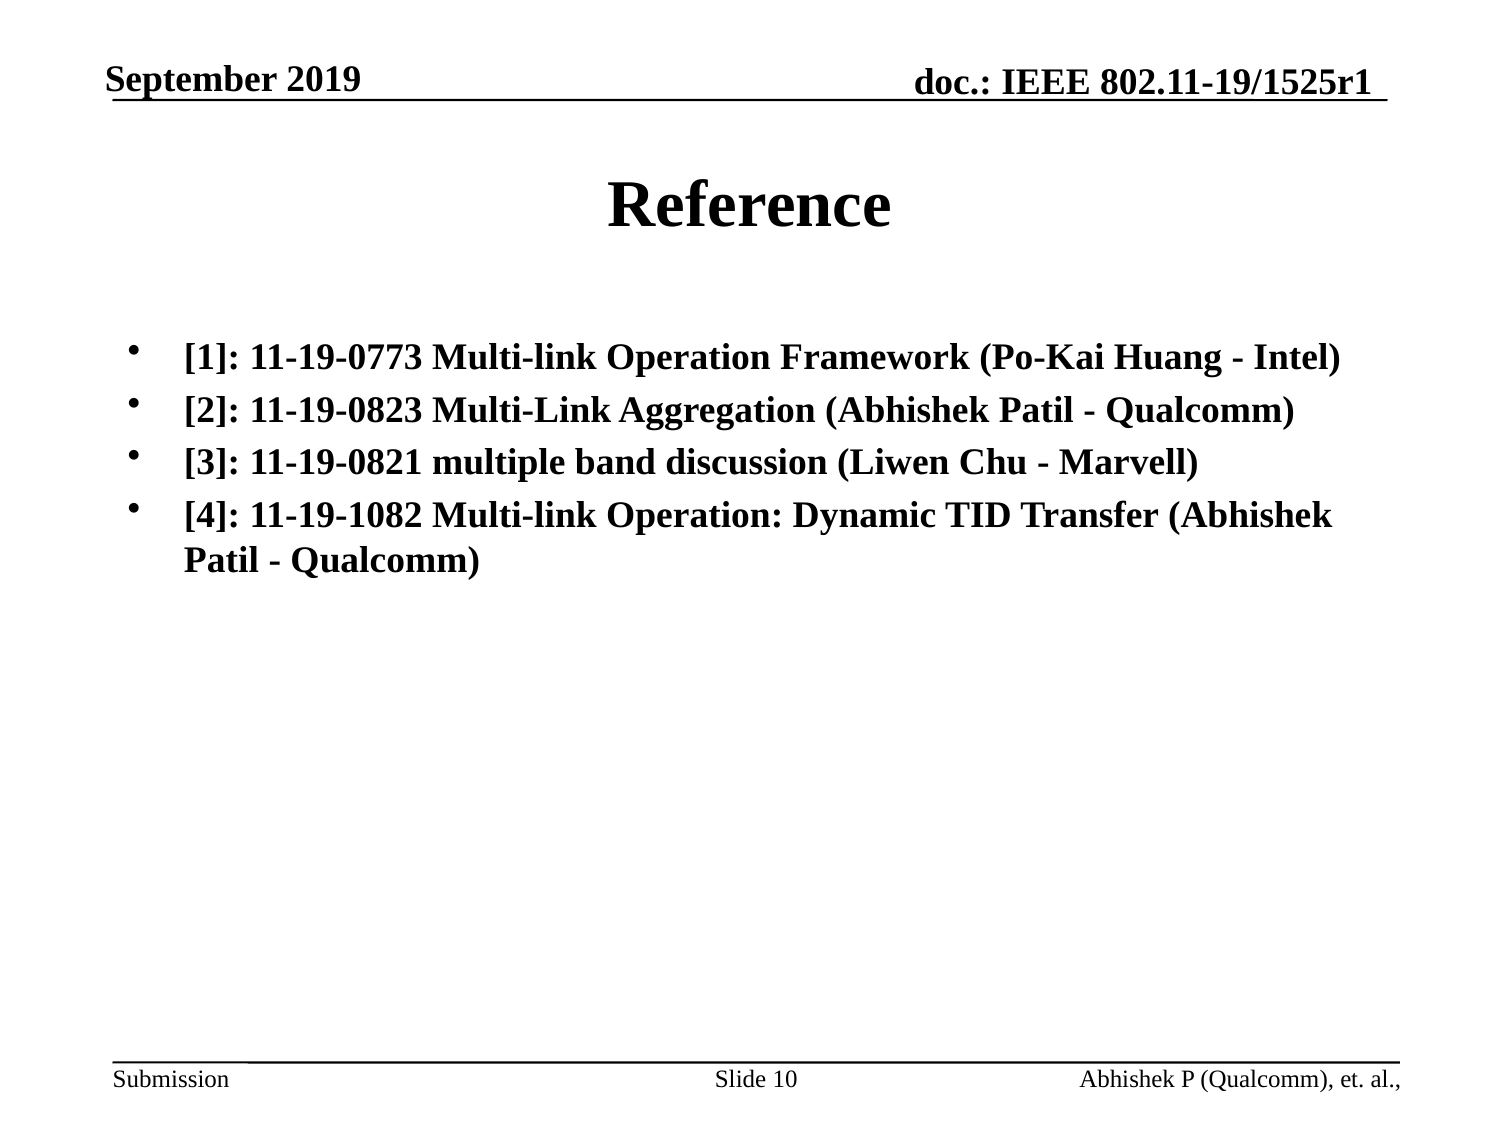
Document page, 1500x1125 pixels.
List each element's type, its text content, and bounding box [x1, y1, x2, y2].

slide_number Slide 10 [712, 1061, 801, 1093]
footer Abhishek P (Qualcomm), et. al., [949, 1061, 1402, 1093]
list [1]: 11-19-0773 Multi-link Operation Framework (Po-Kai Huang - Intel) [2]: 11-19-0823 Multi-Link Aggregation (Abhishek Patil - Qualcomm) [3]: 11-19-0821 multiple band discussion (Liwen Chu - Marvell) [4]: 11-19-1082 Multi-link Operation: Dynamic TID Transfer (Abhishek Patil - Qualcomm) [112, 324, 1388, 1001]
title Reference [112, 112, 1388, 288]
